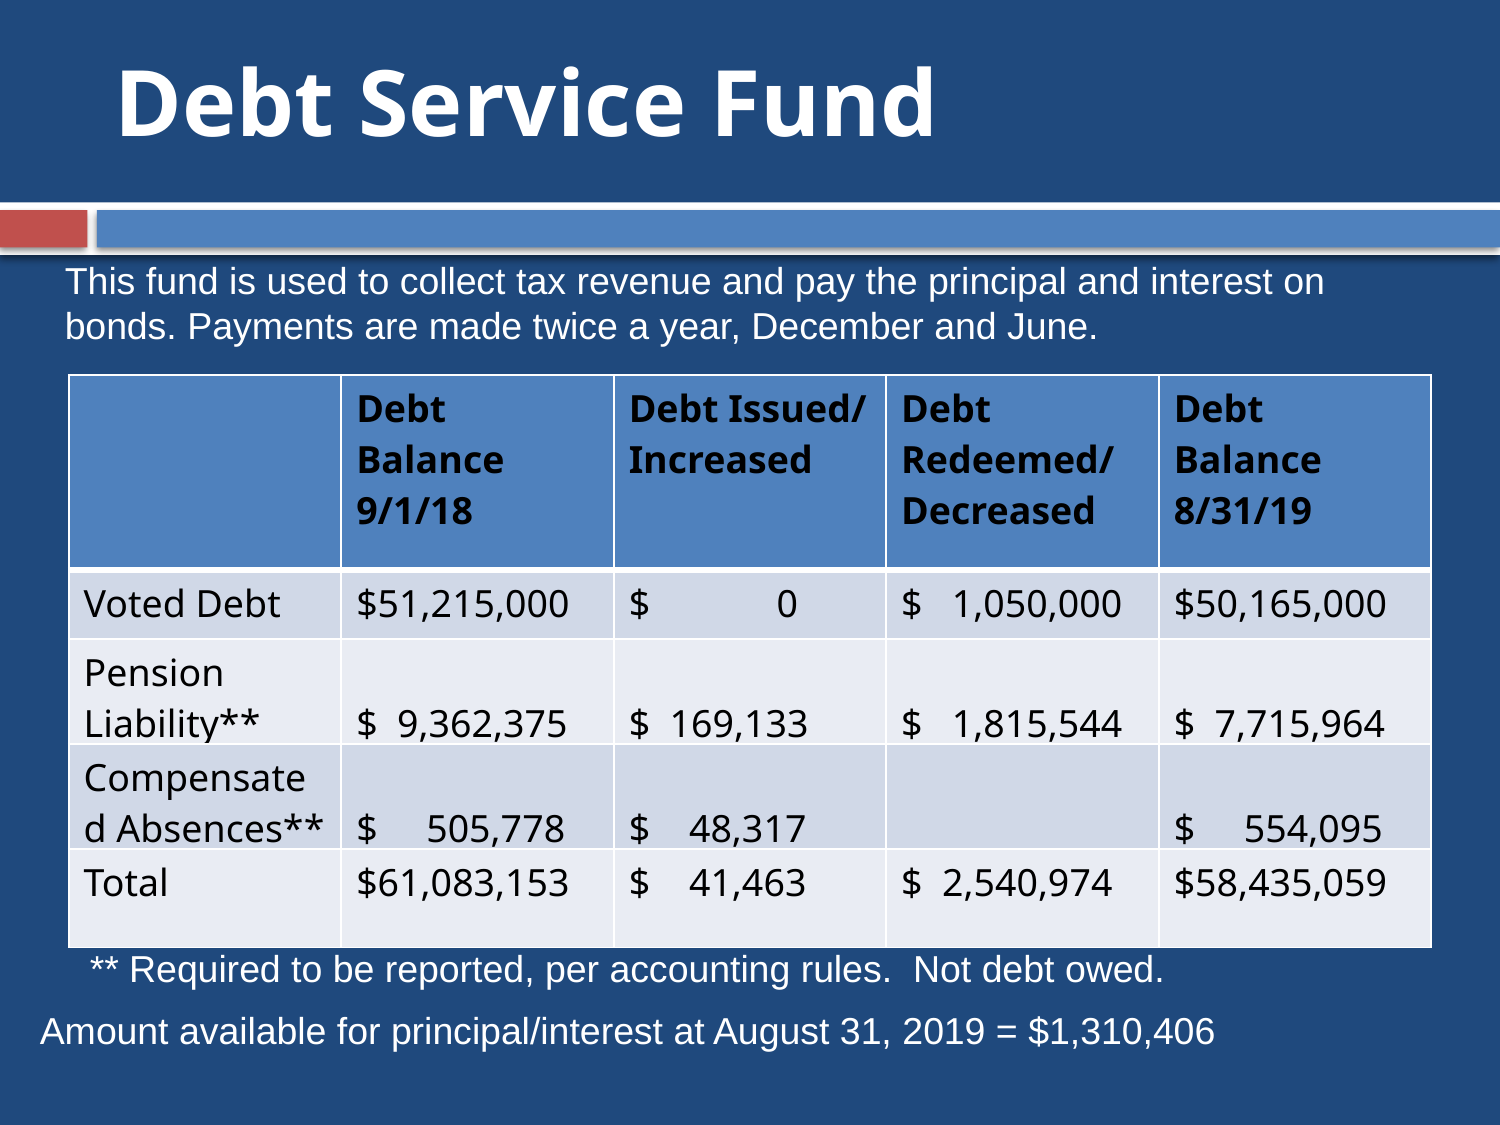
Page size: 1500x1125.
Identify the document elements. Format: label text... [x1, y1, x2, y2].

table_cell Voted Debt [70, 573, 340, 638]
table_cell $ 1,050,000 [887, 573, 1158, 638]
table_cell $ 0 [615, 573, 885, 638]
table_header [70, 376, 340, 567]
text_box Debt Service Fund [99, 0, 1400, 200]
table_cell $51,215,000 [342, 573, 613, 638]
table_cell $ 554,095 [1160, 745, 1430, 848]
table_header Debt Balance 9/1/18 [342, 376, 613, 567]
table_cell Pension Liability** [70, 640, 340, 743]
table_cell $50,165,000 [1160, 573, 1430, 638]
table_cell Total [70, 850, 340, 947]
table_cell $ 505,778 [342, 745, 613, 848]
table_cell $ 1,815,544 [887, 640, 1158, 743]
table_cell $ 48,317 [615, 745, 885, 848]
table_cell $ 2,540,974 [887, 850, 1158, 937]
table_cell $ 169,133 [615, 640, 885, 743]
text_box ** Required to be reported, per accounting rules. Not debt owed. [74, 937, 1425, 998]
table_cell $61,083,153 [342, 850, 613, 937]
table_header Debt Issued/ Increased [615, 376, 885, 567]
table_cell Compensated Absences** [70, 745, 340, 848]
table_cell [887, 745, 1158, 848]
table_cell $ 9,362,375 [342, 640, 613, 743]
table_cell $ 7,715,964 [1160, 640, 1430, 743]
table_cell $58,435,059 [1160, 850, 1430, 947]
text_box This fund is used to collect tax revenue and pay the principal and interest on bonds. Payments are made twice a year, December and June. [50, 249, 1450, 355]
text_box Amount available for principal/interest at August 31, 2019 = $1,310,406 [24, 999, 1425, 1060]
table_header Debt Redeemed/ Decreased [887, 376, 1158, 567]
table_header Debt Balance 8/31/19 [1160, 376, 1430, 567]
table_cell $ 41,463 [615, 850, 885, 937]
